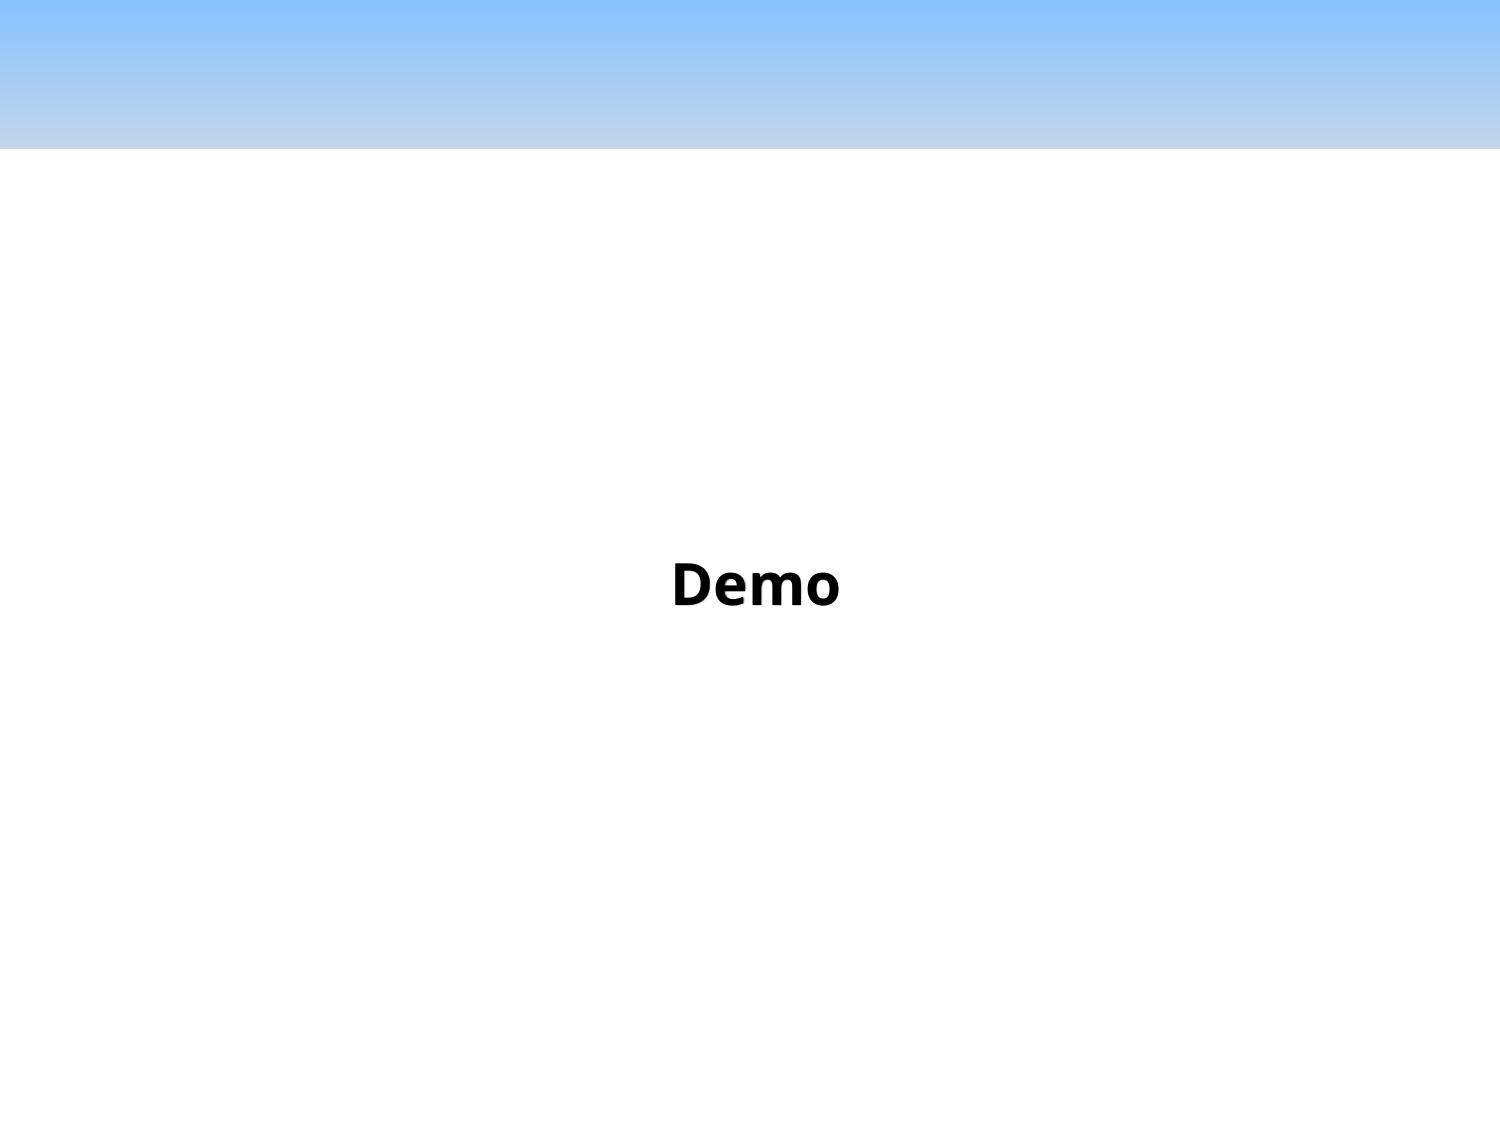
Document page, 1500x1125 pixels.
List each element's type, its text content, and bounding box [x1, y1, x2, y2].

title Demo [118, 538, 1394, 658]
